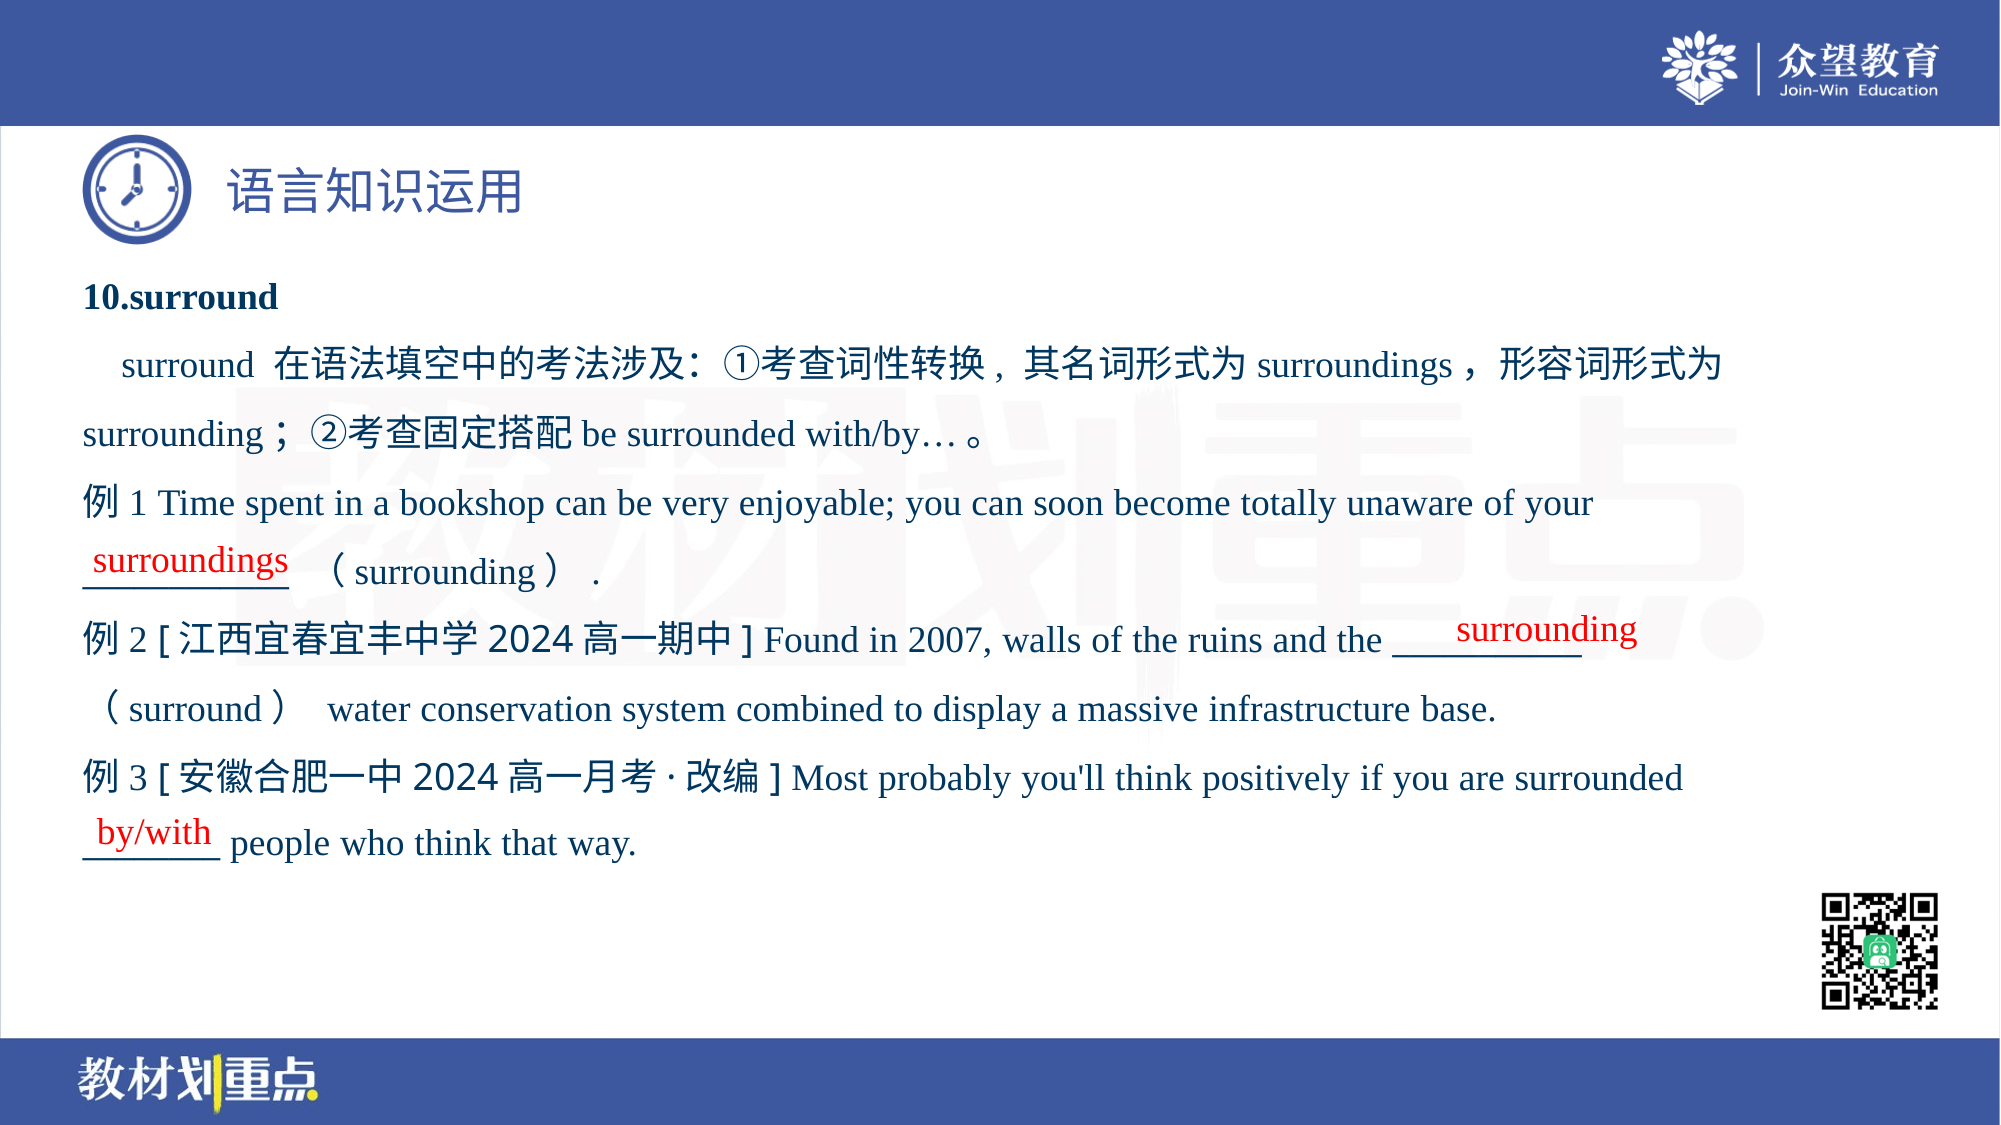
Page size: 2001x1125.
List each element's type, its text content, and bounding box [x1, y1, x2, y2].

text_box by/with [83, 787, 226, 846]
text_box 10.surround surround 在语法填空中的考法涉及：①考查词性转换, 其名词形式为surroundings，形容词形式为 surrounding；②考查固定搭配be surrounded with/by…。 例1 Time spent in a bookshop can be very enjoyable; you can soon become totally unaware of your ____________ （surrounding）. 例2 [江西宜春宜丰中学2024高一期中] Found in 2007, walls of the ruins and the ___________ （surround） water conservation system combined to display a massive infrastructure base. 例3 [安徽合肥一中2024高一月考·改编] Most probably you'll think positively if you are surrounded ________ people who think that way. [82, 248, 1817, 856]
picture [0, 0, 2000, 1125]
text_box surrounding [1442, 584, 1652, 643]
text_box surroundings [79, 515, 303, 574]
